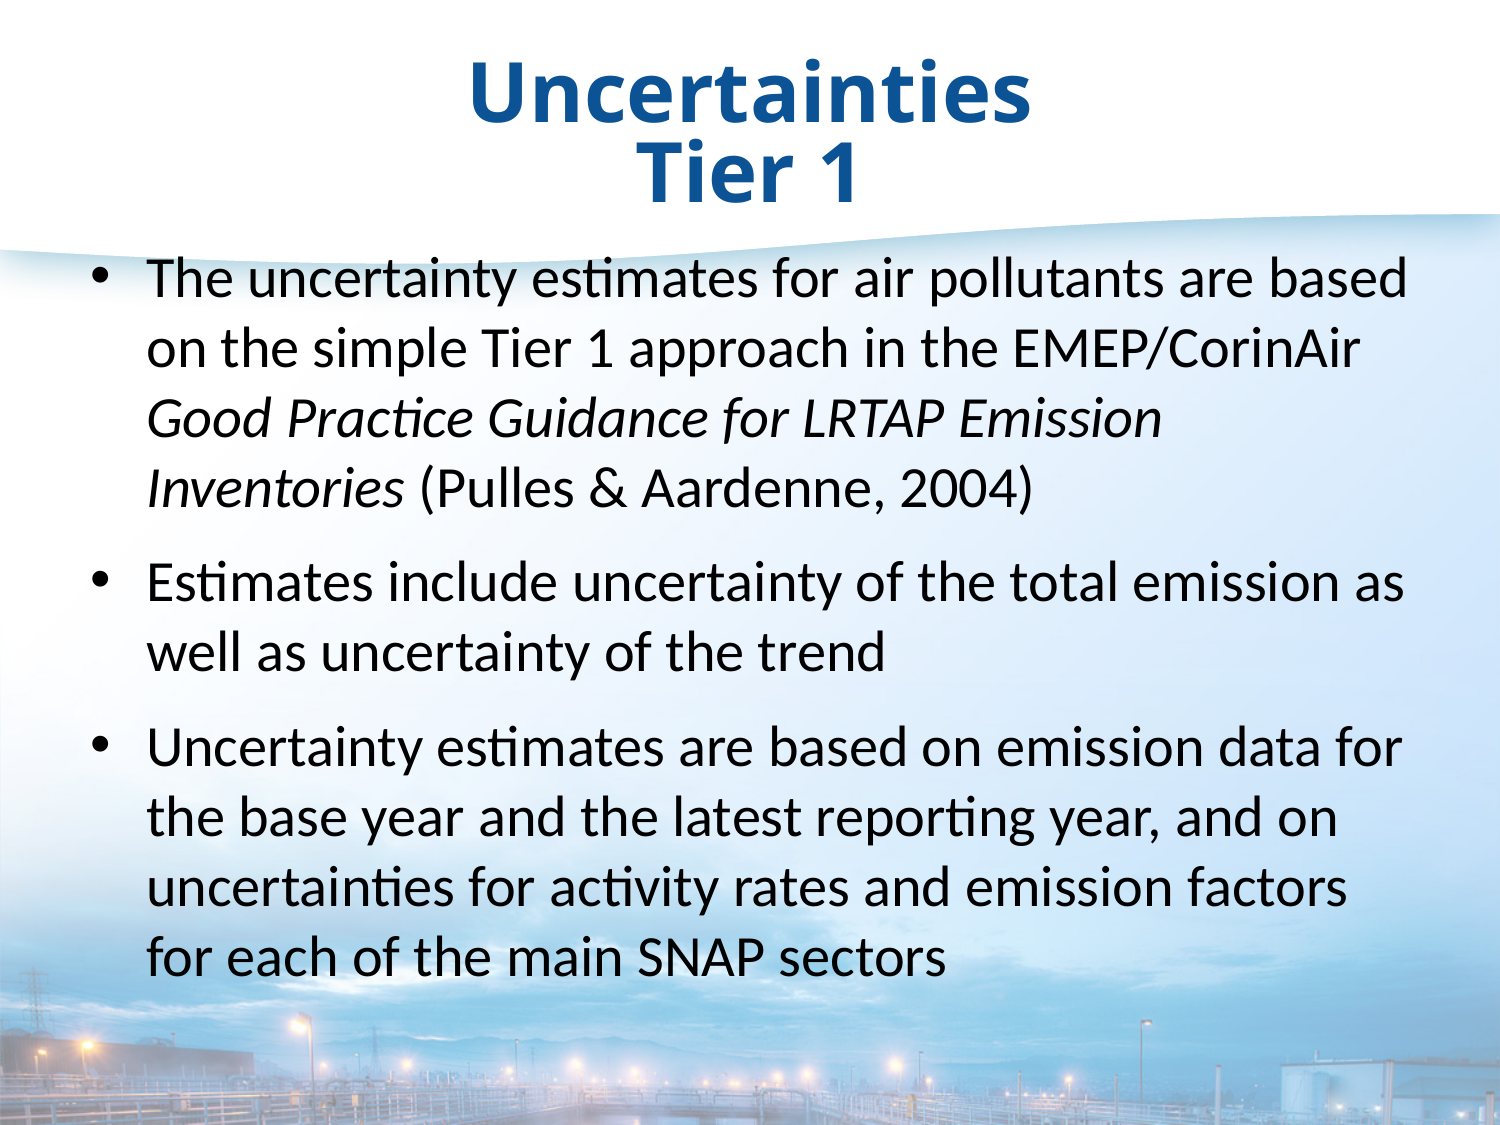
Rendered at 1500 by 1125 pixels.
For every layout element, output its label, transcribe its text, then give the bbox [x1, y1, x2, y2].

picture [0, 215, 1500, 1125]
list The uncertainty estimates for air pollutants are based on the simple Tier 1 approach in the EMEP/CorinAir Good Practice Guidance for LRTAP Emission Inventories (Pulles & Aardenne, 2004) Estimates include uncertainty of the total emission as well as uncertainty of the trend Uncertainty estimates are based on emission data for the base year and the latest reporting year, and on uncertainties for activity rates and emission factors for each of the main SNAP sectors [75, 231, 1425, 1047]
title Uncertainties Tier 1 [75, 45, 1425, 231]
